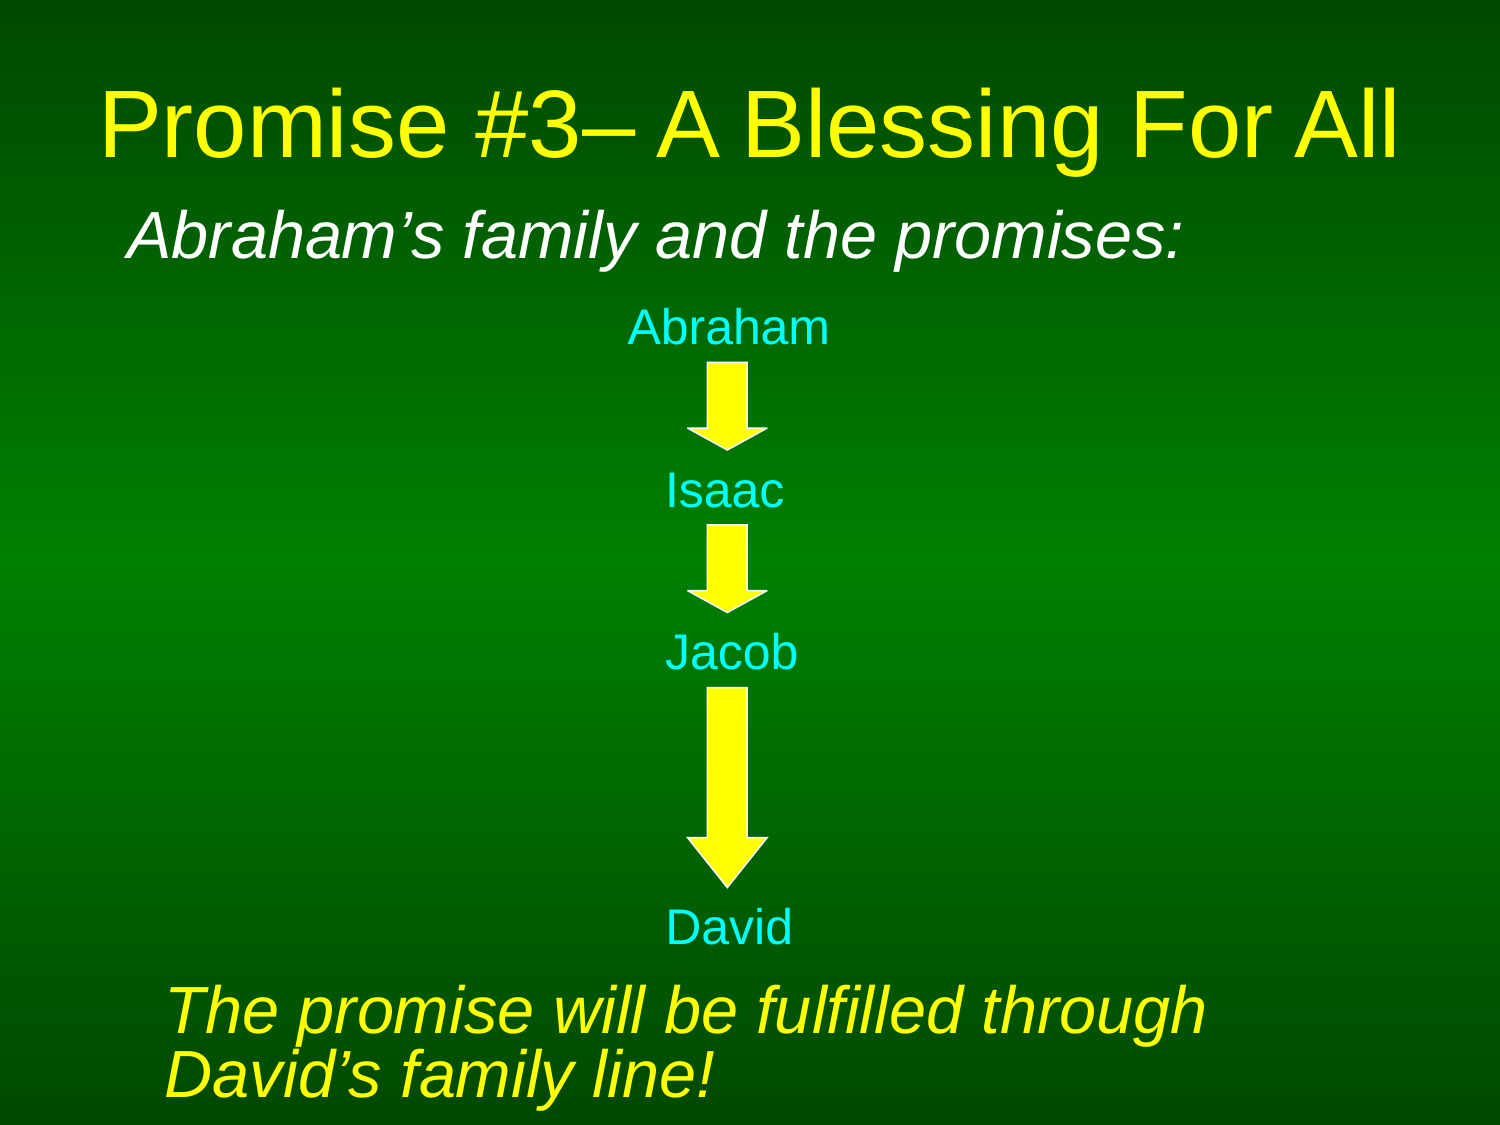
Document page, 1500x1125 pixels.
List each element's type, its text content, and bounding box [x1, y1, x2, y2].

text_box [687, 687, 768, 888]
text_box David [650, 887, 808, 963]
text_box The promise will be fulfilled through David’s family line! [149, 974, 1438, 1125]
text_box [687, 524, 768, 613]
text_box [687, 362, 768, 449]
list Abraham’s family and the promises: [112, 200, 1388, 288]
title Promise #3– A Blessing For All [37, 24, 1463, 213]
text_box Abraham [612, 287, 846, 363]
text_box Jacob [650, 612, 814, 688]
text_box Isaac [650, 449, 800, 525]
